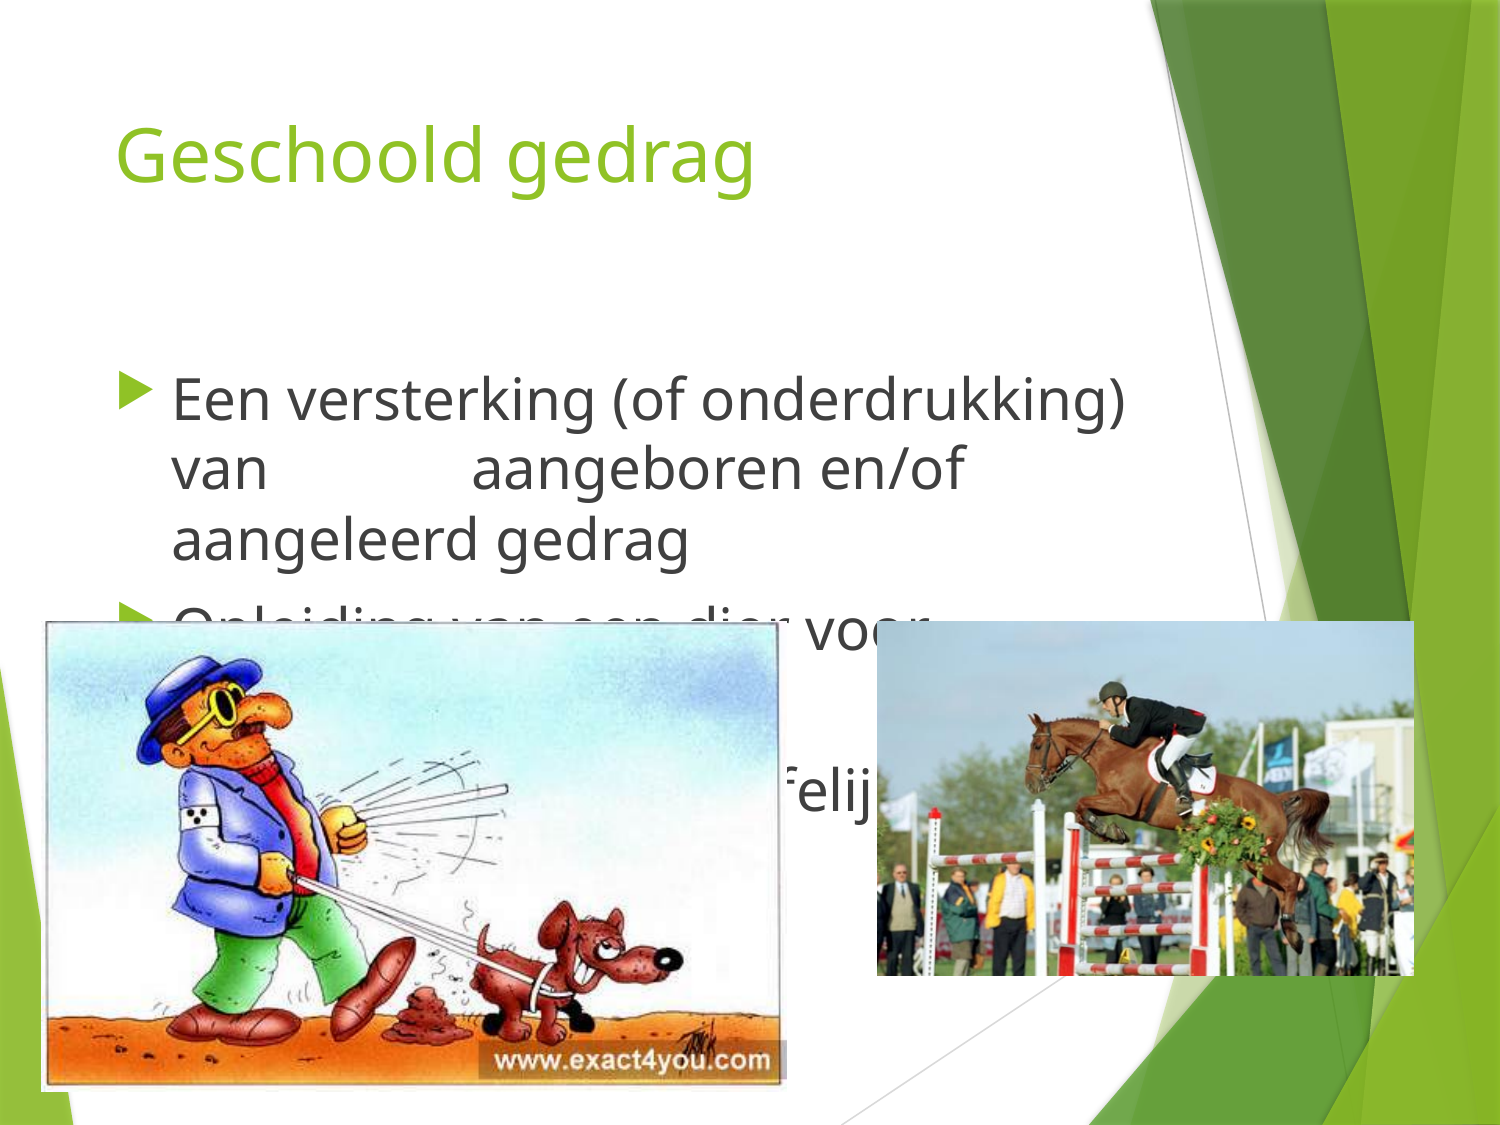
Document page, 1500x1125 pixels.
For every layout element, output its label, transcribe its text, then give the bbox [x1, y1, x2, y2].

picture [40, 620, 788, 1093]
title Geschoold gedrag [99, 99, 1142, 317]
picture [877, 621, 1414, 977]
list Een versterking (of onderdrukking) van aangeboren en/of aangeleerd gedrag Opleiding van een dier voor bepaald “werk” Gebruik maken van erfelijke aanleg [99, 354, 1142, 992]
